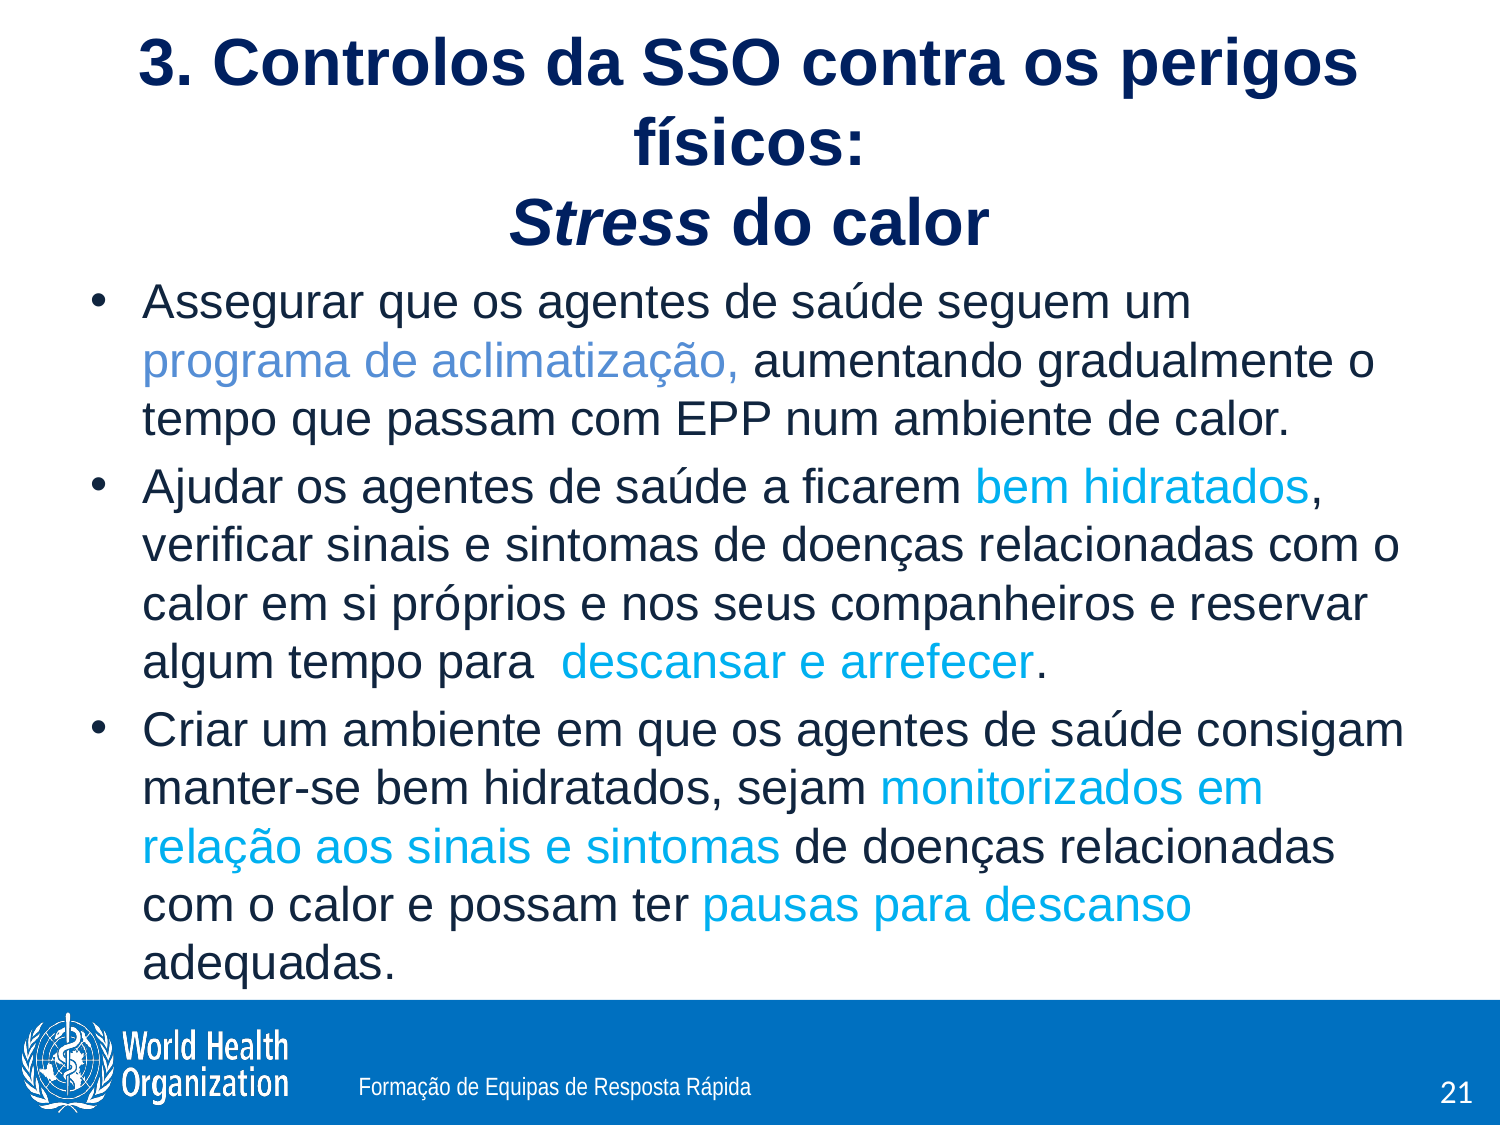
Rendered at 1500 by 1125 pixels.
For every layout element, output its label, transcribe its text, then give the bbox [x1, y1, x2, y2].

picture [21, 1012, 288, 1113]
list Assegurar que os agentes de saúde seguem um programa de aclimatização, aumentando gradualmente o tempo que passam com EPP num ambiente de calor. Ajudar os agentes de saúde a ficarem bem hidratados, verificar sinais e sintomas de doenças relacionadas com o calor em si próprios e nos seus companheiros e reservar algum tempo para descansar e arrefecer. Criar um ambiente em que os agentes de saúde consigam manter-se bem hidratados, sejam monitorizados em relação aos sinais e sintomas de doenças relacionadas com o calor e possam ter pausas para descanso adequadas. [75, 262, 1425, 1005]
title 3. Controlos da SSO contra os perigos físicos: Stress do calor [75, 45, 1425, 233]
